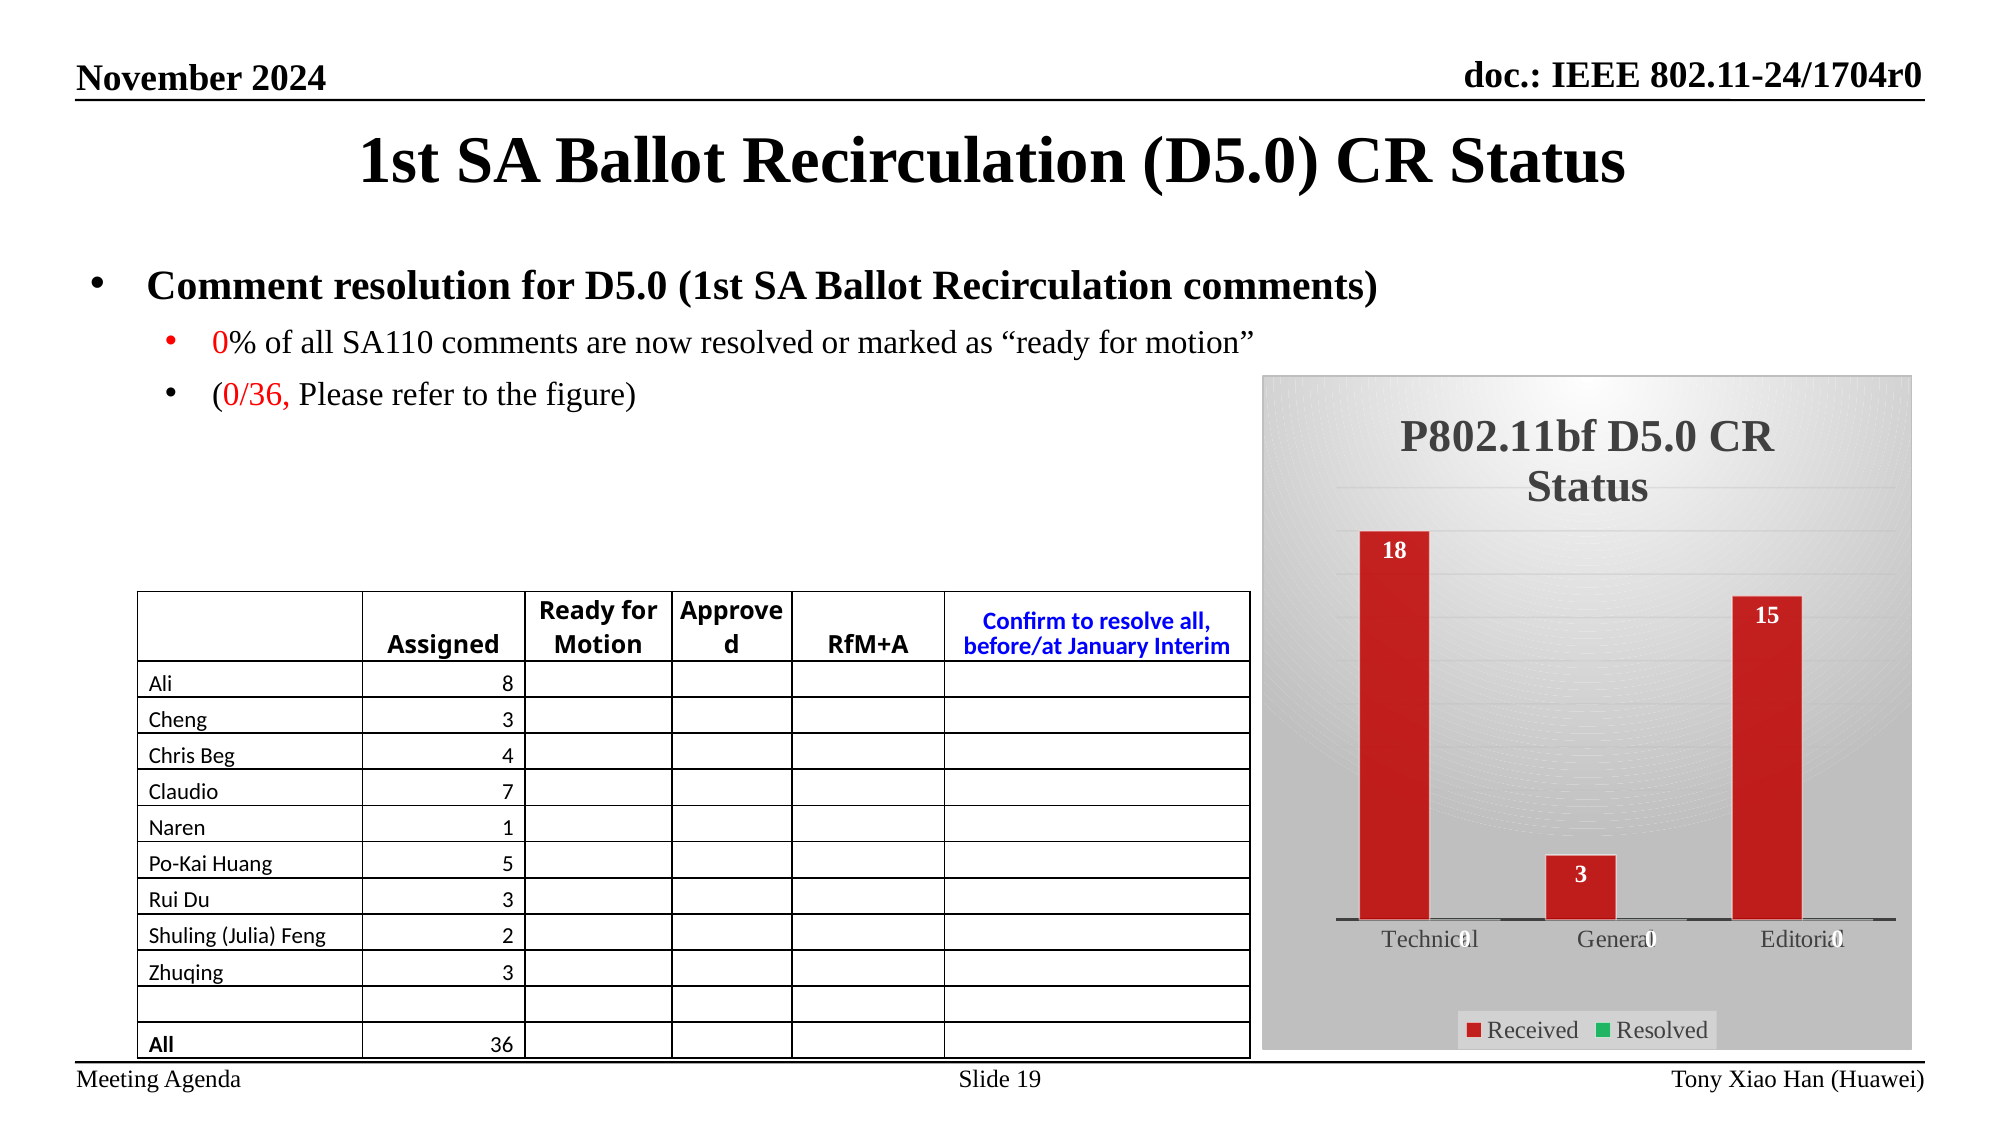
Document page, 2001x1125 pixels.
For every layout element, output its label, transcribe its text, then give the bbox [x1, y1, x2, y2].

table_cell All [138, 1023, 362, 1057]
table_cell [945, 1023, 1249, 1057]
table_cell [793, 1023, 944, 1057]
table_cell [673, 879, 791, 913]
list Comment resolution for D5.0 (1st SA Ballot Recirculation comments) 0% of all SA110 comments are now resolved or marked as “ready for motion” (0/36, Please refer to the figure) [75, 249, 1425, 563]
table_cell 7 [363, 770, 524, 805]
table_cell 5 [363, 842, 524, 877]
table_cell [793, 662, 944, 696]
table_cell Chris Beg [138, 734, 362, 768]
table_cell [526, 842, 671, 877]
table_cell Zhuqing [138, 951, 362, 985]
table_cell [945, 987, 1249, 1021]
table_header [138, 592, 362, 660]
table_cell [526, 915, 671, 949]
chart [1262, 374, 1913, 1051]
title 1st SA Ballot Recirculation (D5.0) CR Status [75, 112, 1913, 200]
table_cell [526, 734, 671, 768]
table_cell [526, 951, 671, 985]
table_cell [526, 698, 671, 732]
table_cell [673, 987, 791, 1021]
table_cell [945, 951, 1249, 985]
table_cell 8 [363, 662, 524, 696]
table_cell [673, 806, 791, 841]
table_cell Naren [138, 806, 362, 841]
table_cell [673, 842, 791, 877]
table_cell [526, 770, 671, 805]
table_cell 36 [363, 1023, 524, 1057]
table_cell [673, 734, 791, 768]
table_cell [526, 987, 671, 1021]
table_cell [945, 842, 1249, 877]
table_cell Po-Kai Huang [138, 842, 362, 877]
table_cell [945, 770, 1249, 805]
table_cell Shuling (Julia) Feng [138, 915, 362, 949]
table_cell [673, 698, 791, 732]
table_cell [526, 879, 671, 913]
table_cell [673, 951, 791, 985]
table_cell [945, 662, 1249, 696]
table_header Approved [673, 592, 791, 660]
table_cell [673, 770, 791, 805]
table_cell [673, 1023, 791, 1057]
table_cell [793, 879, 944, 913]
table_header Ready for Motion [526, 592, 671, 660]
table_cell [363, 987, 524, 1021]
table_cell [945, 915, 1249, 949]
table_cell 4 [363, 734, 524, 768]
table_cell [945, 879, 1249, 913]
table_cell 1 [363, 806, 524, 841]
table_cell [793, 987, 944, 1021]
table_cell [793, 951, 944, 985]
table_cell 3 [363, 951, 524, 985]
table_cell [793, 698, 944, 732]
table_cell 3 [363, 879, 524, 913]
table_header Assigned [363, 592, 524, 660]
table_cell [793, 734, 944, 768]
table_cell [945, 734, 1249, 768]
table_cell Cheng [138, 698, 362, 732]
table_cell Rui Du [138, 879, 362, 913]
table_cell 3 [363, 698, 524, 732]
table_cell Claudio [138, 770, 362, 805]
table_cell [673, 915, 791, 949]
table_cell [945, 806, 1249, 841]
table_cell [945, 698, 1249, 732]
table_cell [793, 806, 944, 841]
table_header Confirm to resolve all, before/at January Interim [945, 592, 1249, 660]
table_cell [526, 806, 671, 841]
table_cell [526, 1023, 671, 1057]
table_cell [138, 987, 362, 1021]
table_cell [526, 662, 671, 696]
table_header RfM+A [793, 592, 944, 660]
table_cell Ali [138, 662, 362, 696]
table_cell [793, 842, 944, 877]
table_cell [793, 770, 944, 805]
table_cell [673, 662, 791, 696]
table_cell [793, 915, 944, 949]
table_cell 2 [363, 915, 524, 949]
